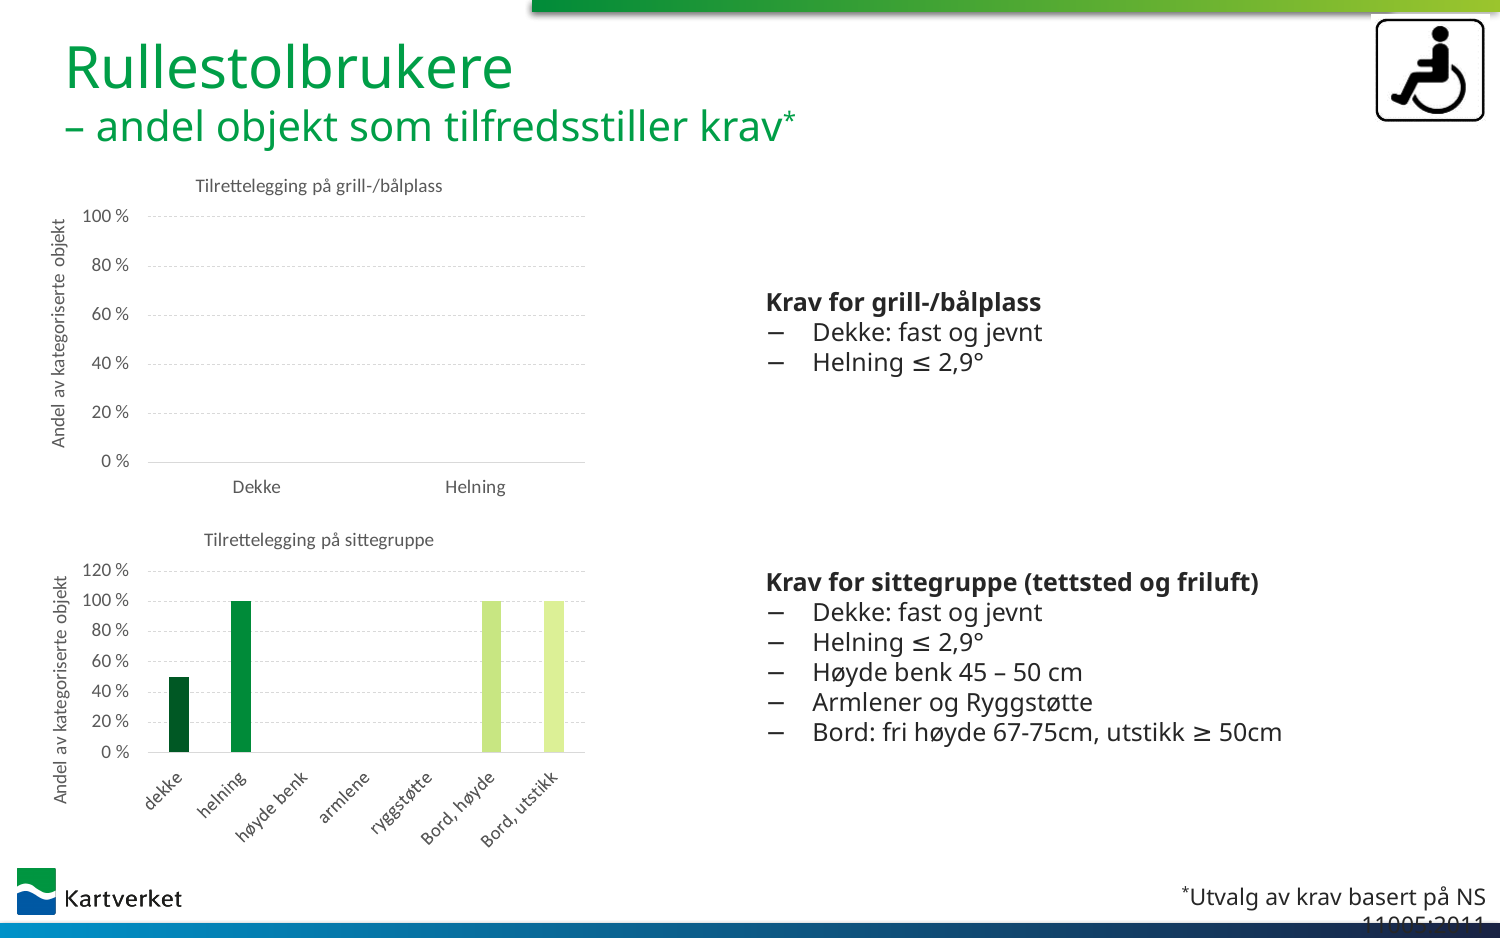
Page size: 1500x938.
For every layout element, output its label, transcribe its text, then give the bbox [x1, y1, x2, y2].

picture [41, 520, 596, 859]
text_box Krav for sittegruppe (tettsted og friluft) Dekke: fast og jevnt Helning ≤ 2,9° Høyde benk 45 – 50 cm Armlener og Ryggstøtte Bord: fri høyde 67-75cm, utstikk ≥ 50cm [750, 559, 1500, 754]
text_box *Utvalg av krav basert på NS 11005:2011 [1068, 873, 1500, 938]
picture [41, 166, 596, 505]
text_box Krav for grill-/bålplass Dekke: fast og jevnt Helning ≤ 2,9° [750, 279, 1452, 384]
text_box Rullestolbrukere – andel objekt som tilfredsstiller krav* [49, 14, 1431, 158]
picture [1371, 13, 1491, 127]
